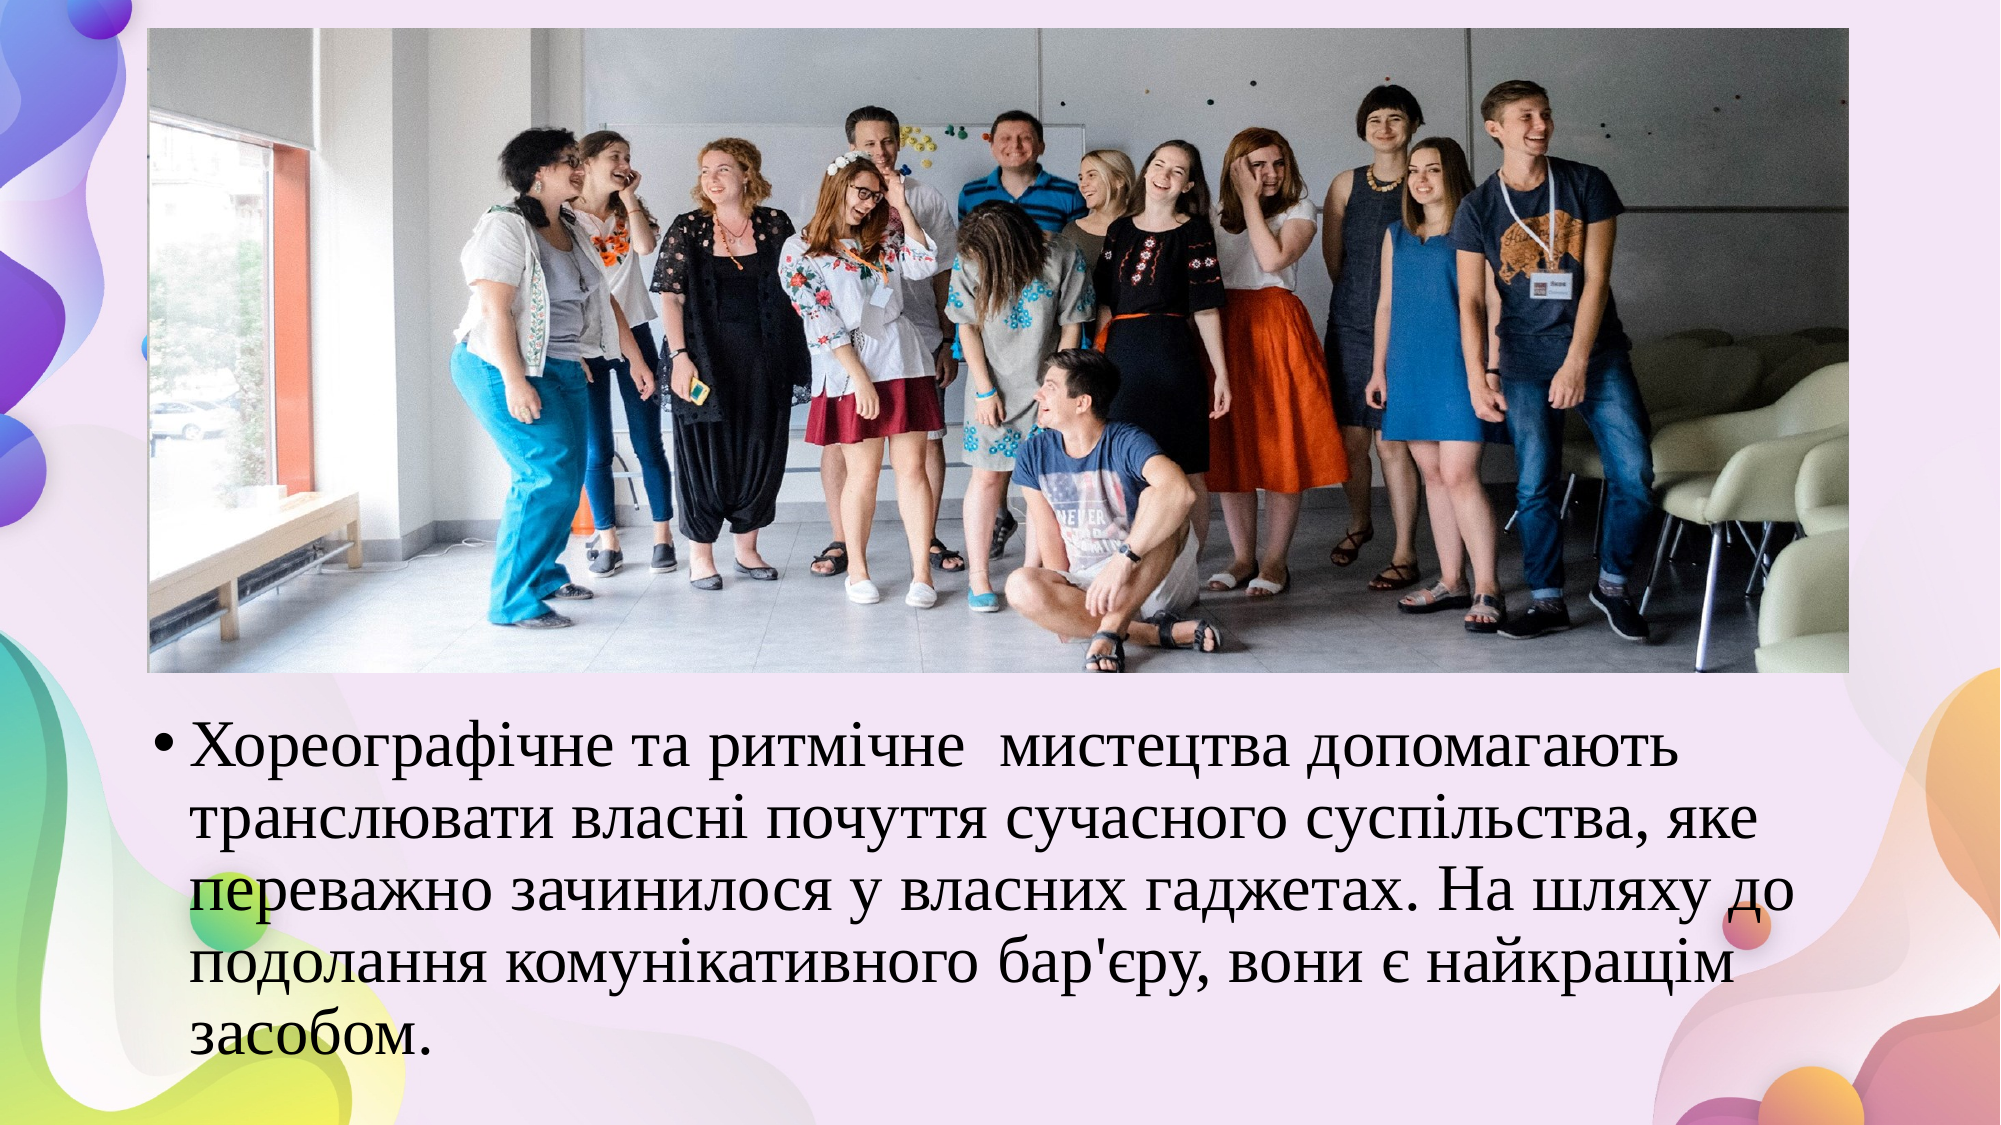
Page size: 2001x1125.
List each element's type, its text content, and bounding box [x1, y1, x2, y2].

picture [0, 0, 2000, 1125]
list Хореографічне та ритмічне мистецтва допомагають транслювати власні почуття сучасного суспільства, яке переважно зачинилося у власних гаджетах. На шляху до подолання комунікативного бар'єру, вони є найкращім засобом. [137, 701, 1863, 1014]
